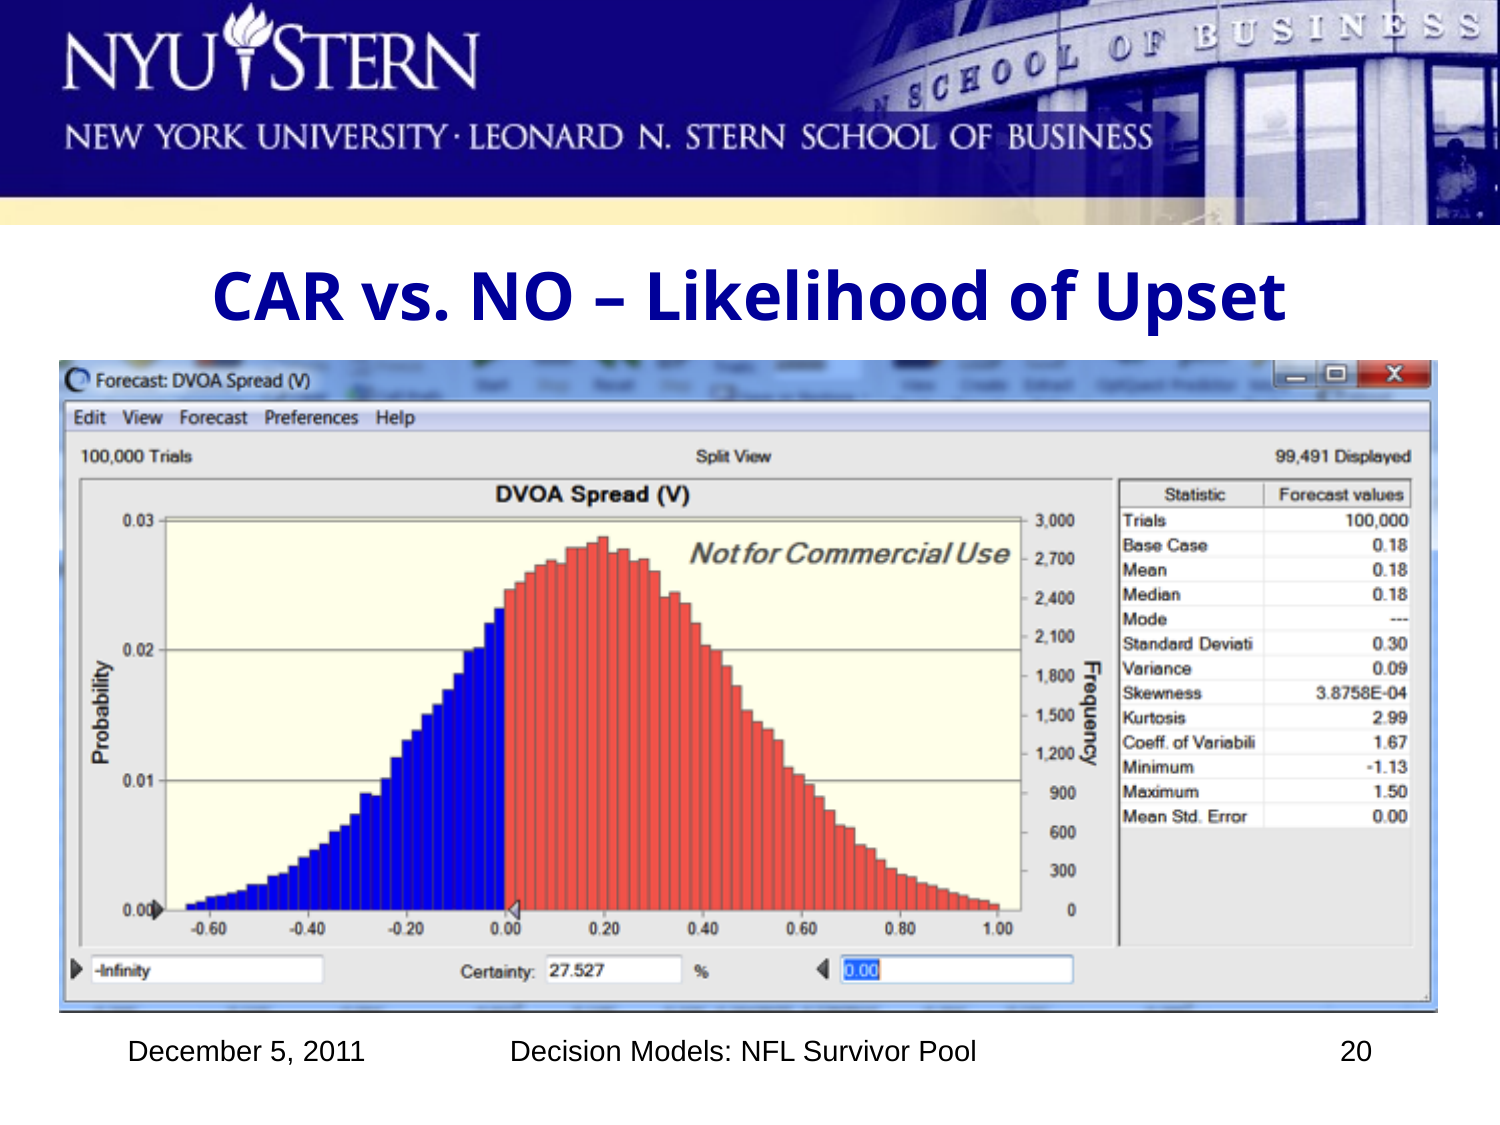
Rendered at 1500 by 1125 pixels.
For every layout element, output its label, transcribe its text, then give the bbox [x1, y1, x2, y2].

picture [0, 0, 1500, 225]
picture [58, 360, 1438, 1013]
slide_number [112, 1025, 425, 1100]
footer Decision Models: NFL Survivor Pool [474, 1025, 1013, 1100]
title CAR vs. NO – Likelihood of Upset [112, 224, 1388, 358]
slide_number 20 [1074, 1025, 1388, 1100]
